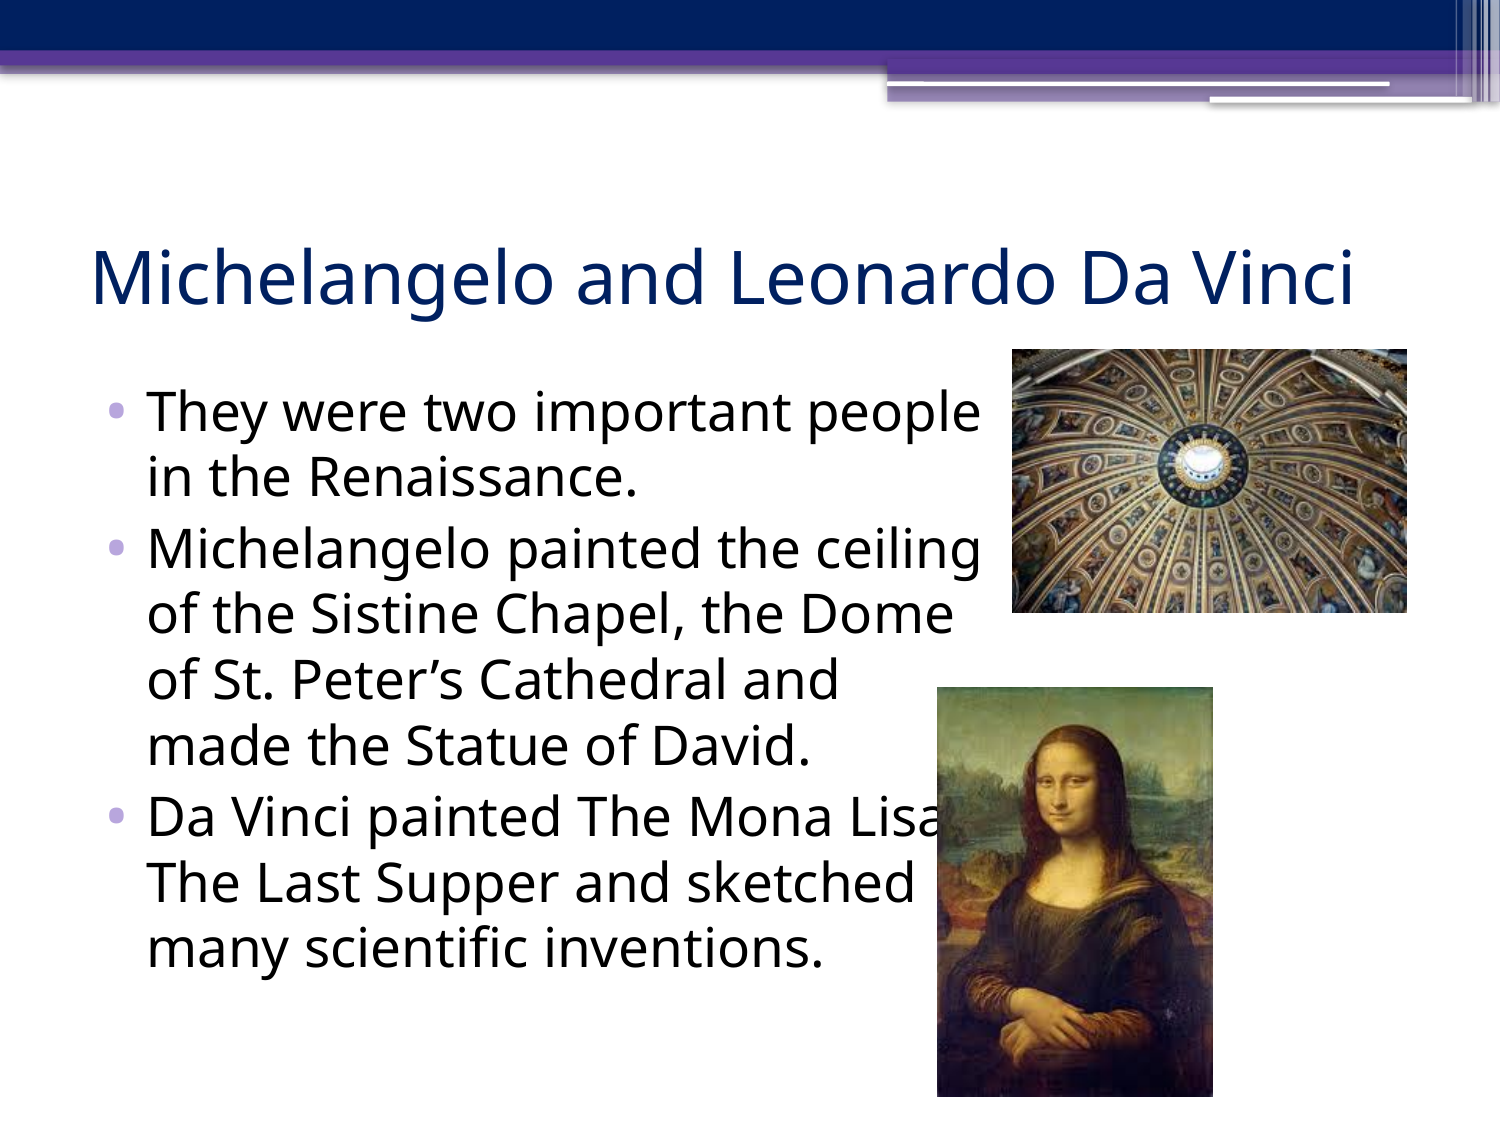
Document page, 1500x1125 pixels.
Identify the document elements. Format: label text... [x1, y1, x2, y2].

title Michelangelo and Leonardo Da Vinci [75, 187, 1425, 363]
picture [937, 687, 1213, 1098]
list They were two important people in the Renaissance. Michelangelo painted the ceiling of the Sistine Chapel, the Dome of St. Peter’s Cathedral and made the Statue of David. Da Vinci painted The Mona Lisa, The Last Supper and sketched many scientific inventions. [75, 368, 1000, 1079]
picture [1012, 349, 1408, 613]
